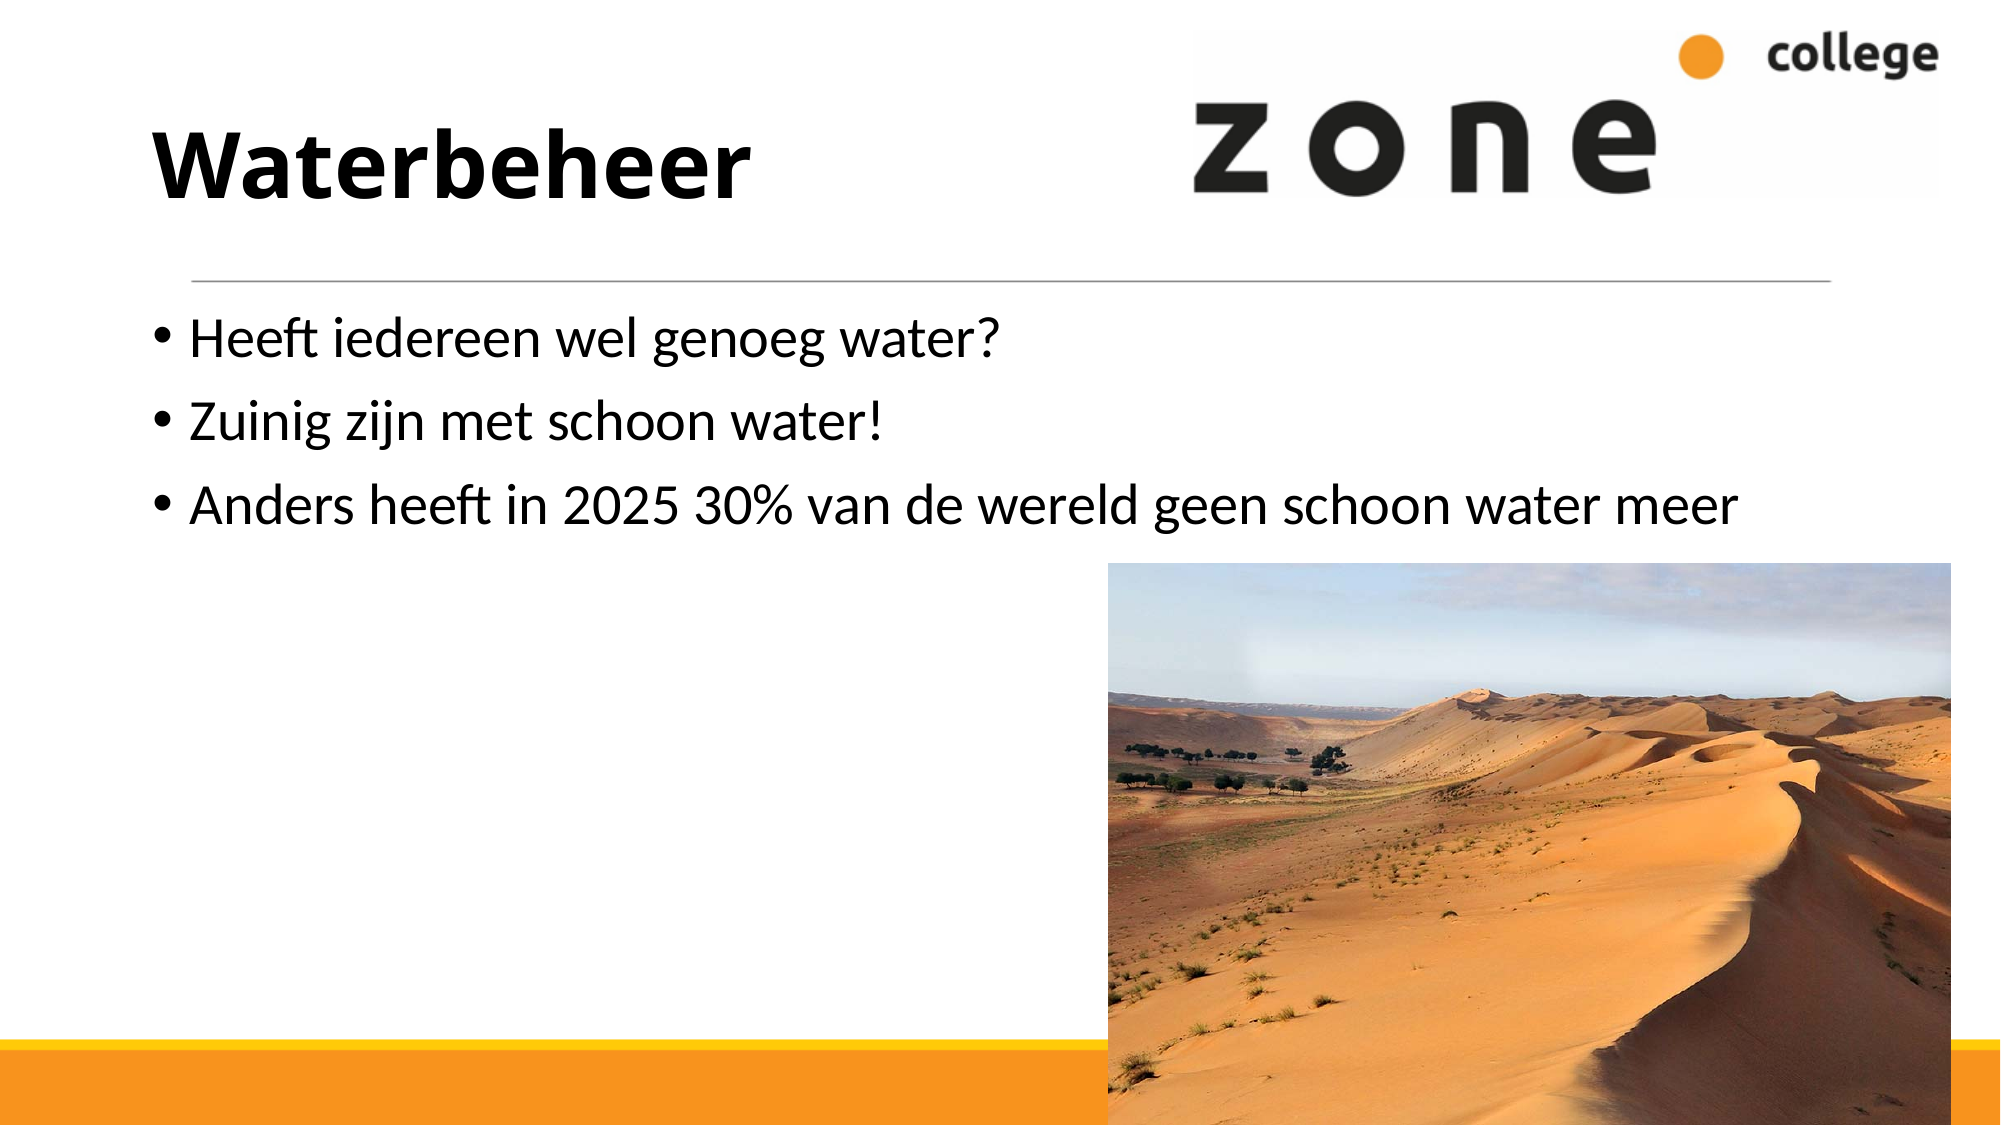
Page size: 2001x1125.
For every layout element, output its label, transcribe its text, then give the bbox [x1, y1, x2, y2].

picture [0, 0, 2001, 1125]
title Waterbeheer [137, 59, 1863, 278]
list Heeft iedereen wel genoeg water? Zuinig zijn met schoon water! Anders heeft in 2025 30% van de wereld geen schoon water meer [137, 299, 1863, 1014]
